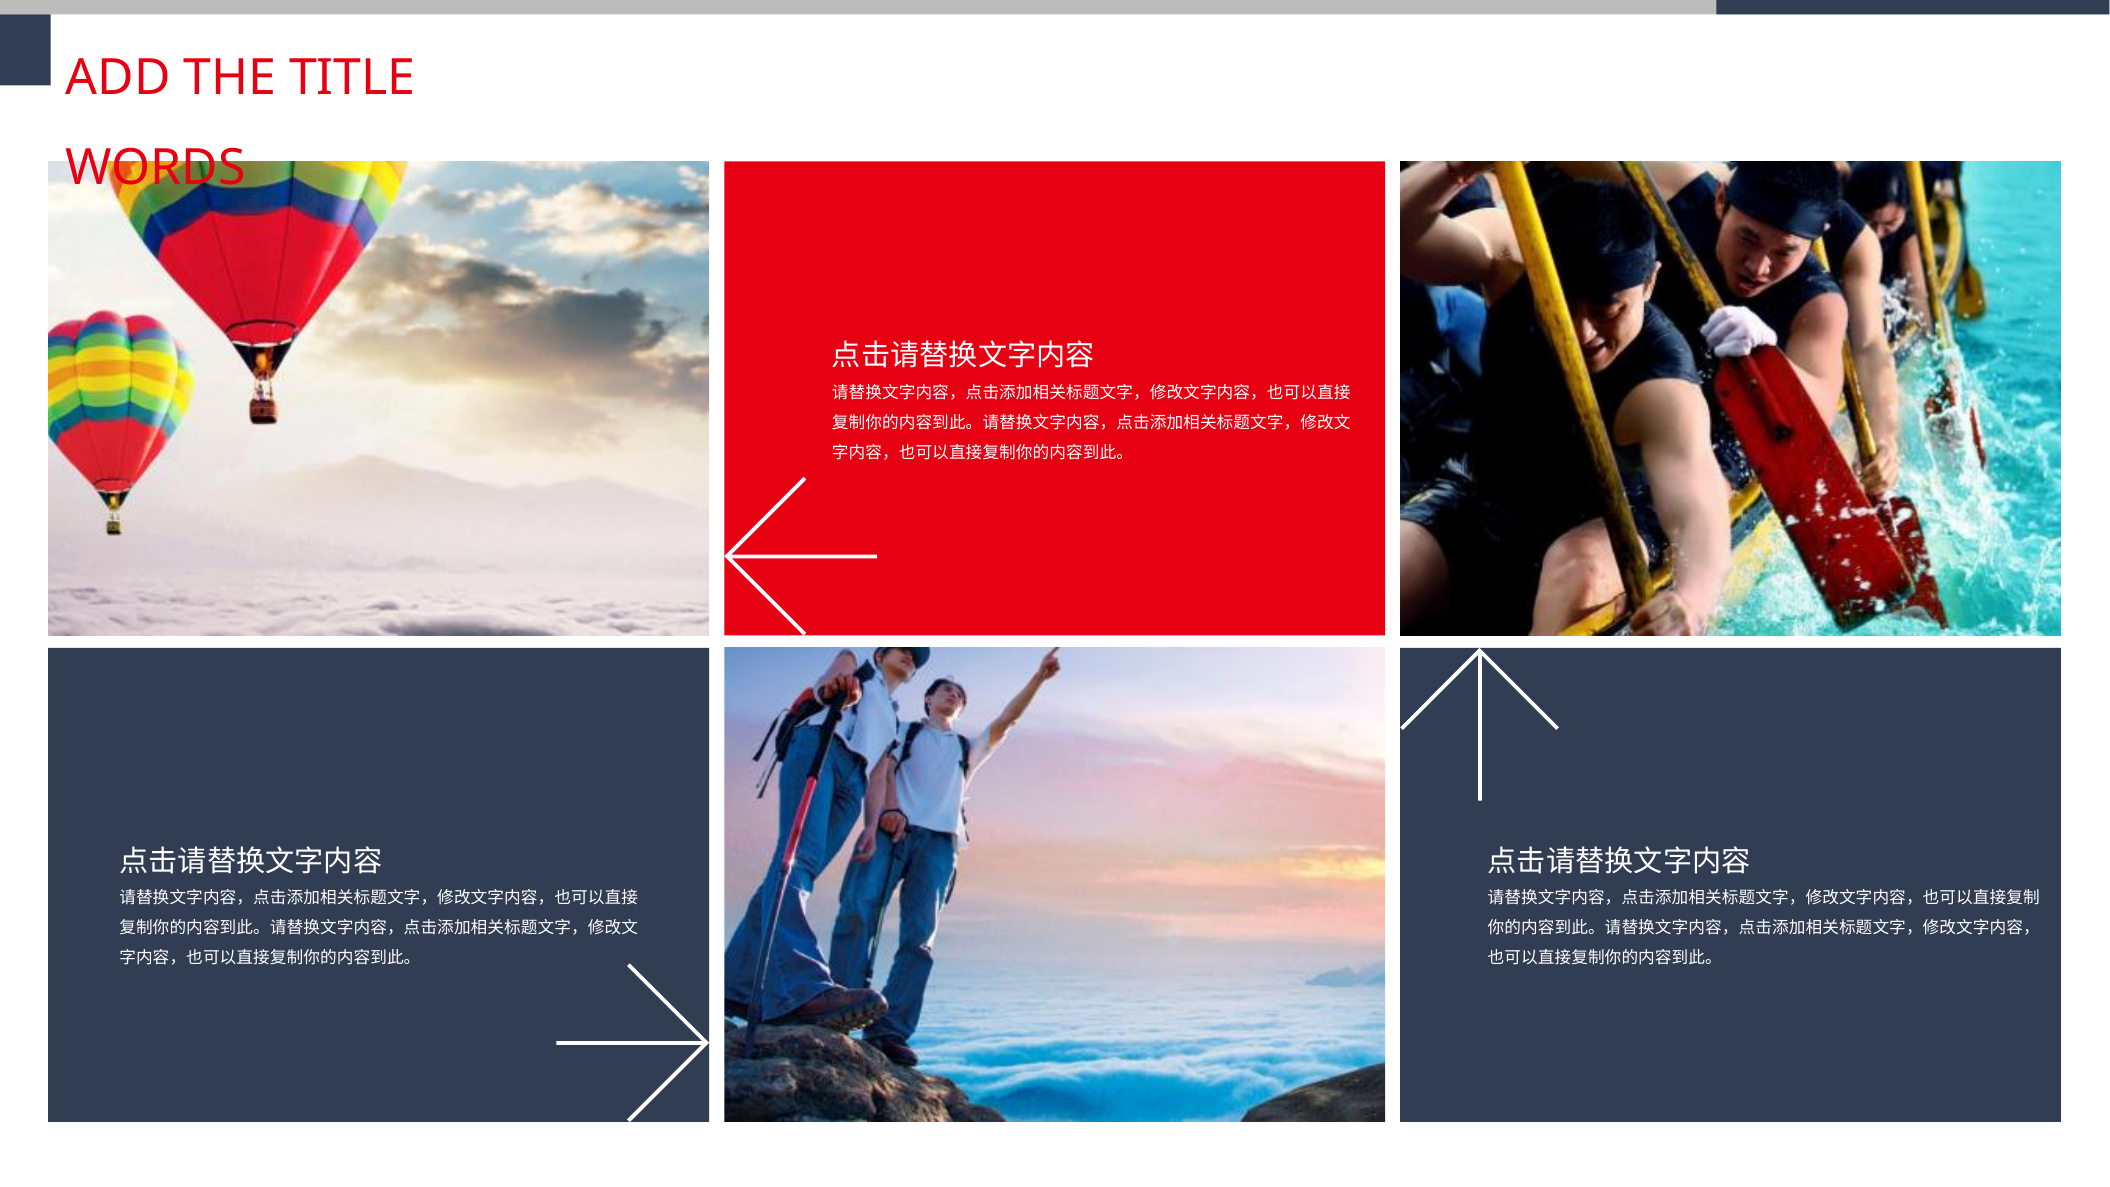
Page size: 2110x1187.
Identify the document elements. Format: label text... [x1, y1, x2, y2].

text_box [47, 647, 710, 1123]
text_box [723, 647, 1386, 1123]
text_box [1399, 647, 2062, 1123]
text_box [555, 961, 711, 1124]
text_box [47, 160, 710, 636]
text_box [722, 475, 879, 638]
text_box 点击请替换文字内容 请替换文字内容，点击添加相关标题文字，修改文字内容，也可以直接复制你的内容到此。请替换文字内容，点击添加相关标题文字，修改文字内容，也可以直接复制你的内容到此。 [1479, 816, 2060, 976]
text_box 点击请替换文字内容 请替换文字内容，点击添加相关标题文字，修改文字内容，也可以直接复制你的内容到此。请替换文字内容，点击添加相关标题文字，修改文字内容，也可以直接复制你的内容到此。 [111, 816, 650, 976]
text_box [723, 160, 1386, 636]
text_box ADD THE TITLE WORDS [50, 7, 583, 202]
text_box [1398, 646, 1561, 802]
text_box [1399, 160, 2062, 636]
text_box 点击请替换文字内容 请替换文字内容，点击添加相关标题文字，修改文字内容，也可以直接复制你的内容到此。请替换文字内容，点击添加相关标题文字，修改文字内容，也可以直接复制你的内容到此。 [823, 310, 1371, 470]
